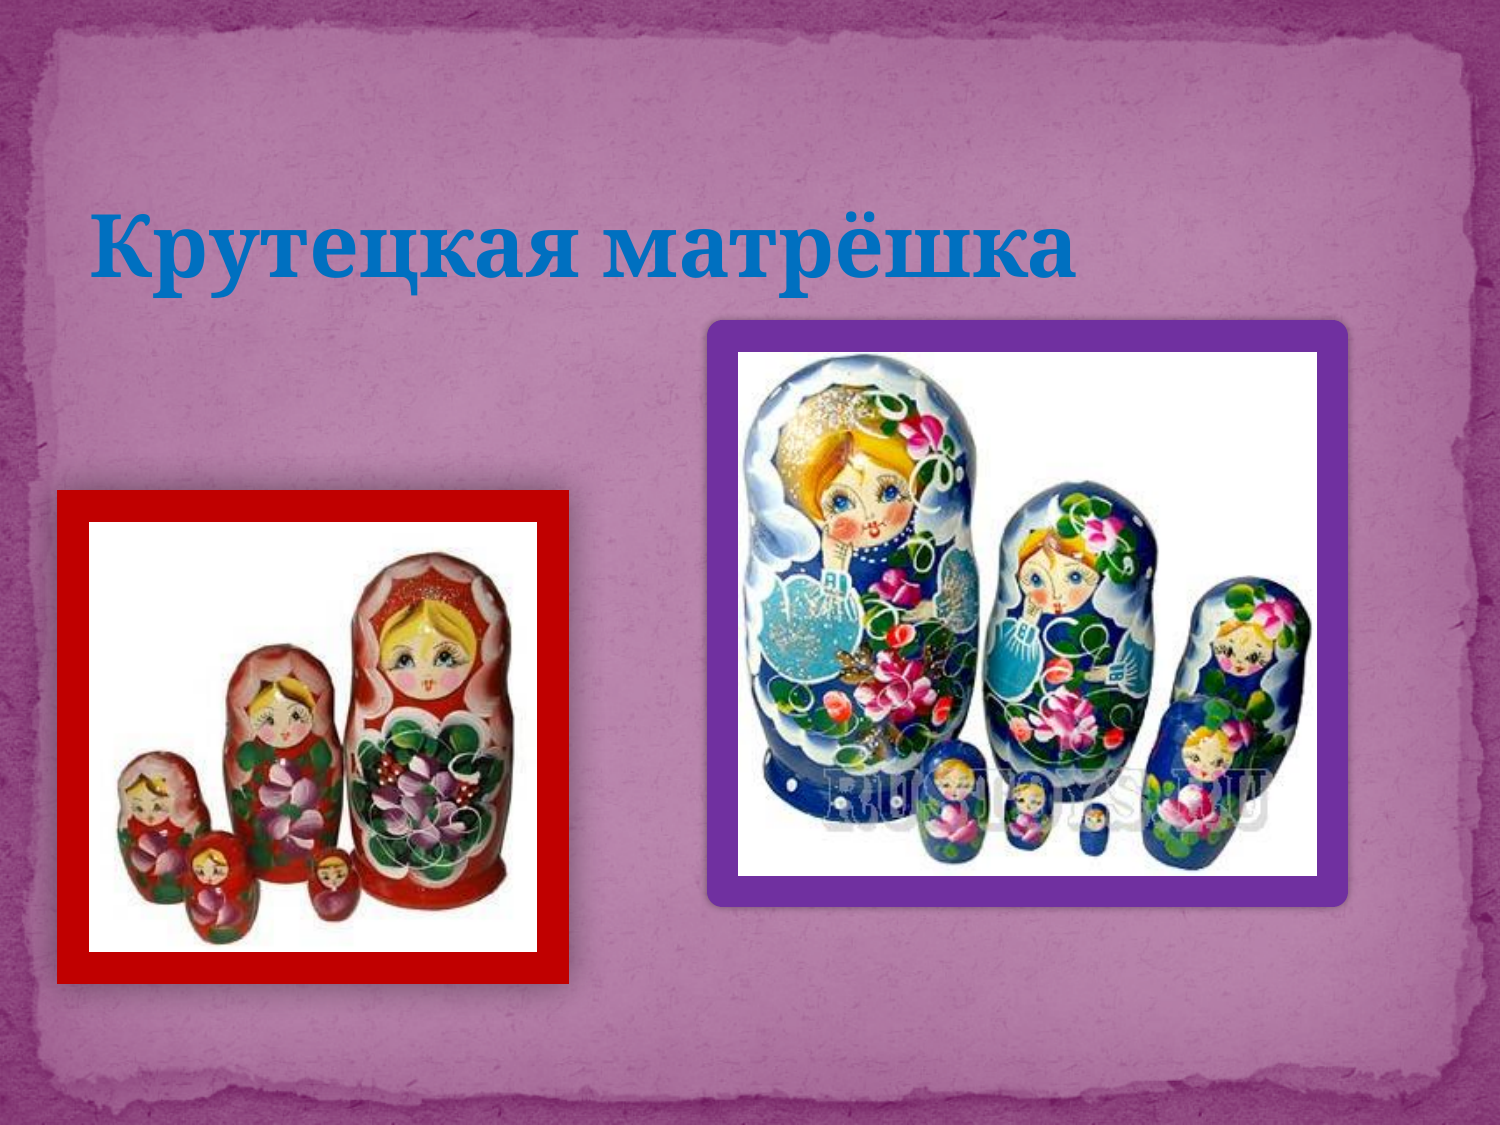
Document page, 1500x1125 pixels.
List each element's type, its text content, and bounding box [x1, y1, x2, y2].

picture [738, 352, 1317, 877]
picture [89, 522, 537, 952]
title Крутецкая матрёшка [74, 24, 1425, 303]
